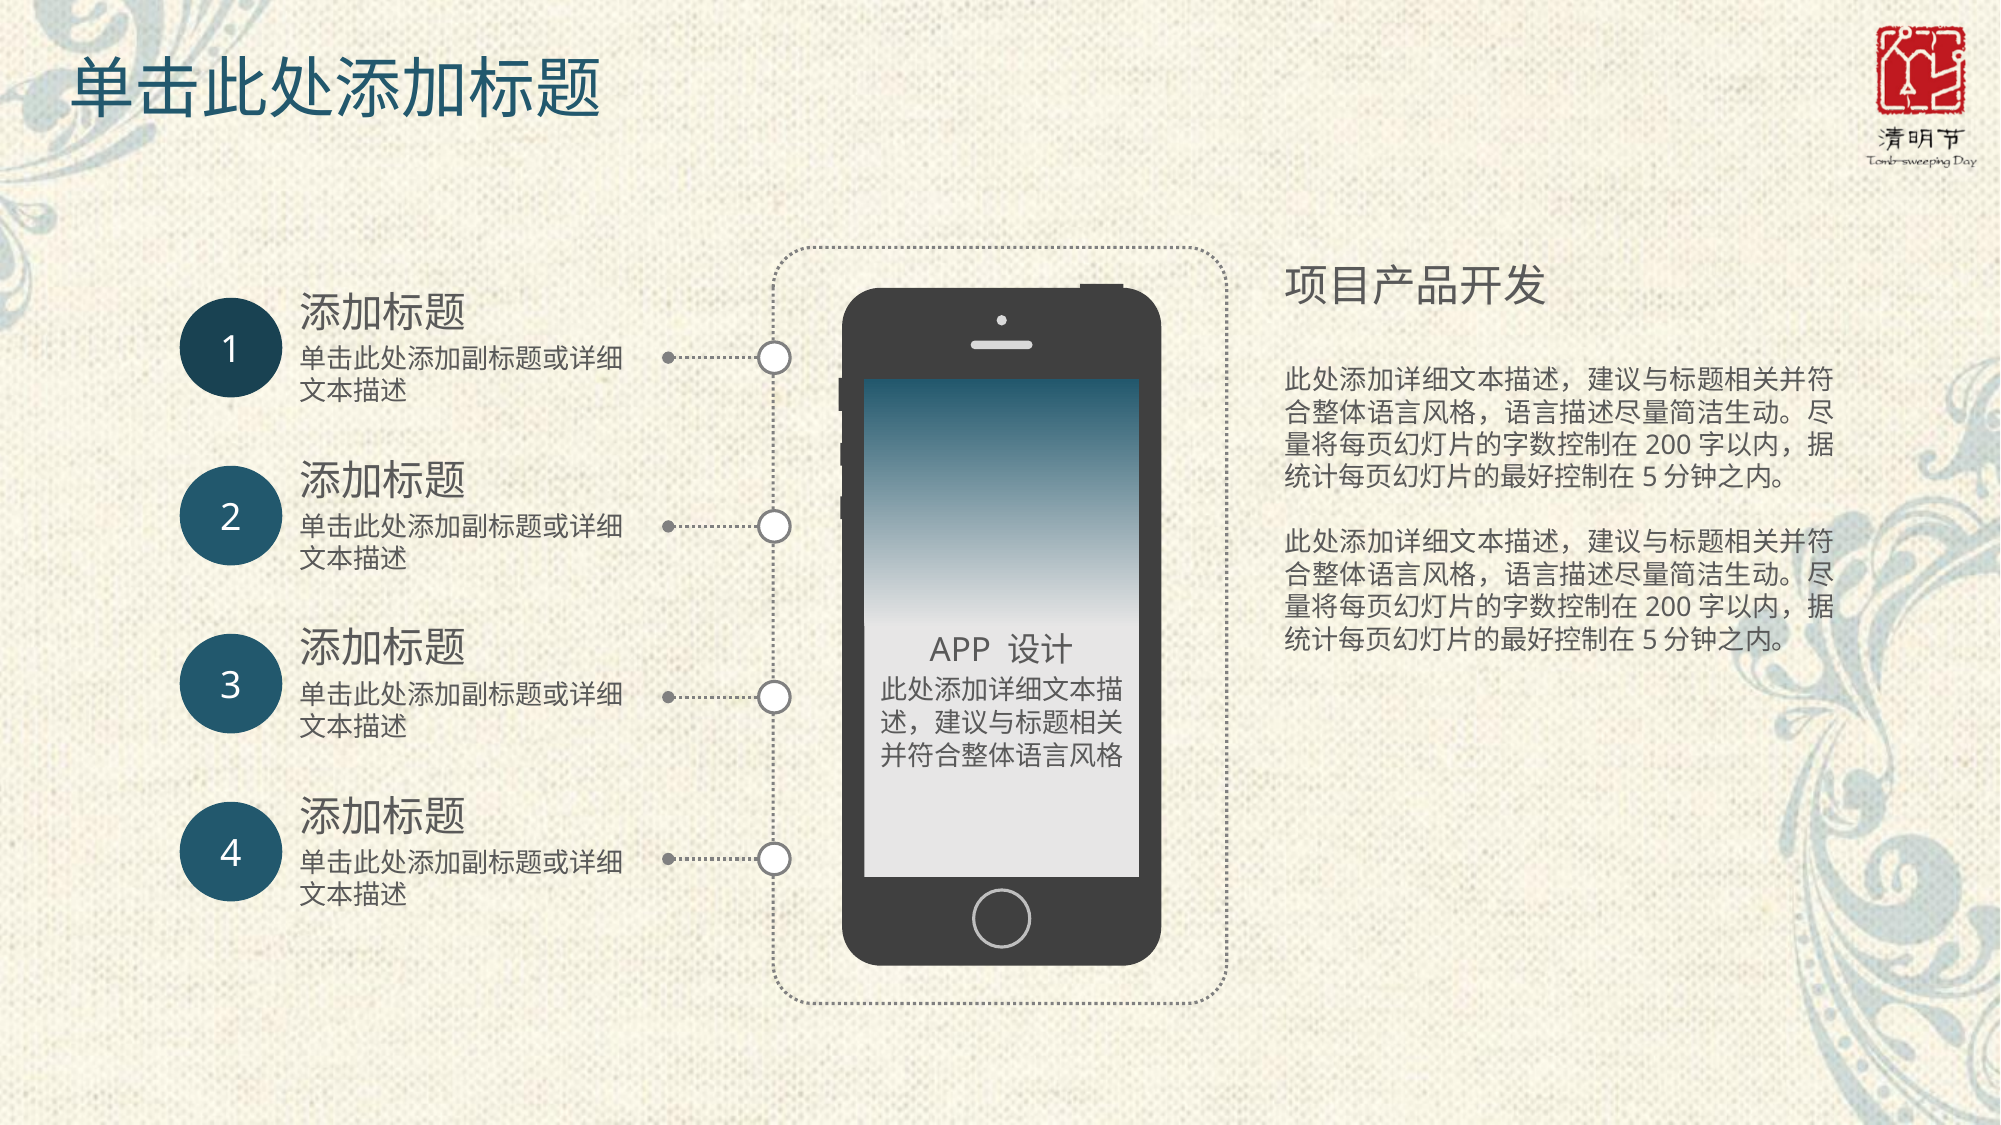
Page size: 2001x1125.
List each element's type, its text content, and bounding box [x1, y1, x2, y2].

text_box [668, 681, 791, 713]
text_box 项目产品开发 此处添加详细文本描述，建议与标题相关并符合整体语言风格，语言描述尽量简洁生动。尽量将每页幻灯片的字数控制在200字以内，据统计每页幻灯片的最好控制在5分钟之内。 此处添加详细文本描述，建议与标题相关并符合整体语言风格，语言描述尽量简洁生动。尽量将每页幻灯片的字数控制在200字以内，据统计每页幻灯片的最好控制在5分钟之内。 [1264, 247, 1855, 665]
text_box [179, 621, 637, 745]
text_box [668, 843, 791, 875]
title 单击此处添加标题 [53, 31, 1779, 151]
text_box [772, 246, 1228, 1005]
picture [0, 0, 2001, 1125]
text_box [179, 453, 637, 577]
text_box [179, 789, 637, 913]
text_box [179, 285, 637, 409]
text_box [668, 341, 791, 374]
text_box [838, 283, 1162, 966]
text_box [668, 510, 791, 543]
